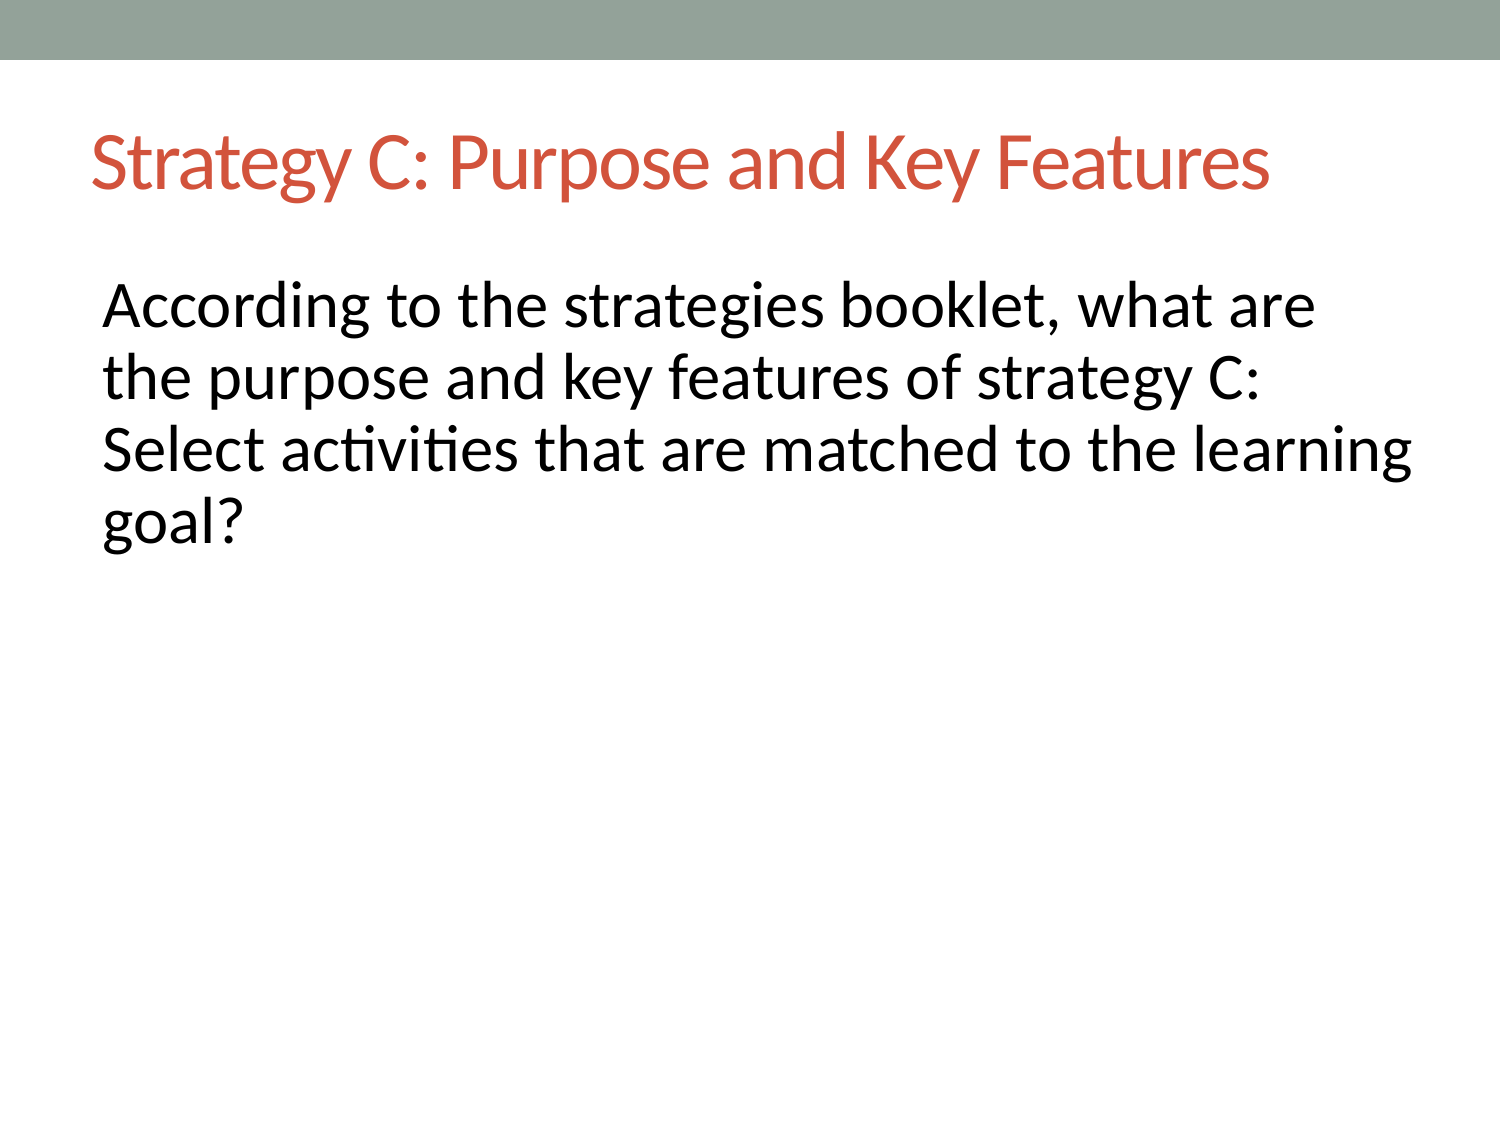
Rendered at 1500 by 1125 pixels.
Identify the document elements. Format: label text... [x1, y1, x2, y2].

title Strategy C: Purpose and Key Features [75, 62, 1388, 250]
list According to the strategies booklet, what are the purpose and key features of strategy C: Select activities that are matched to the learning goal? [87, 262, 1438, 788]
